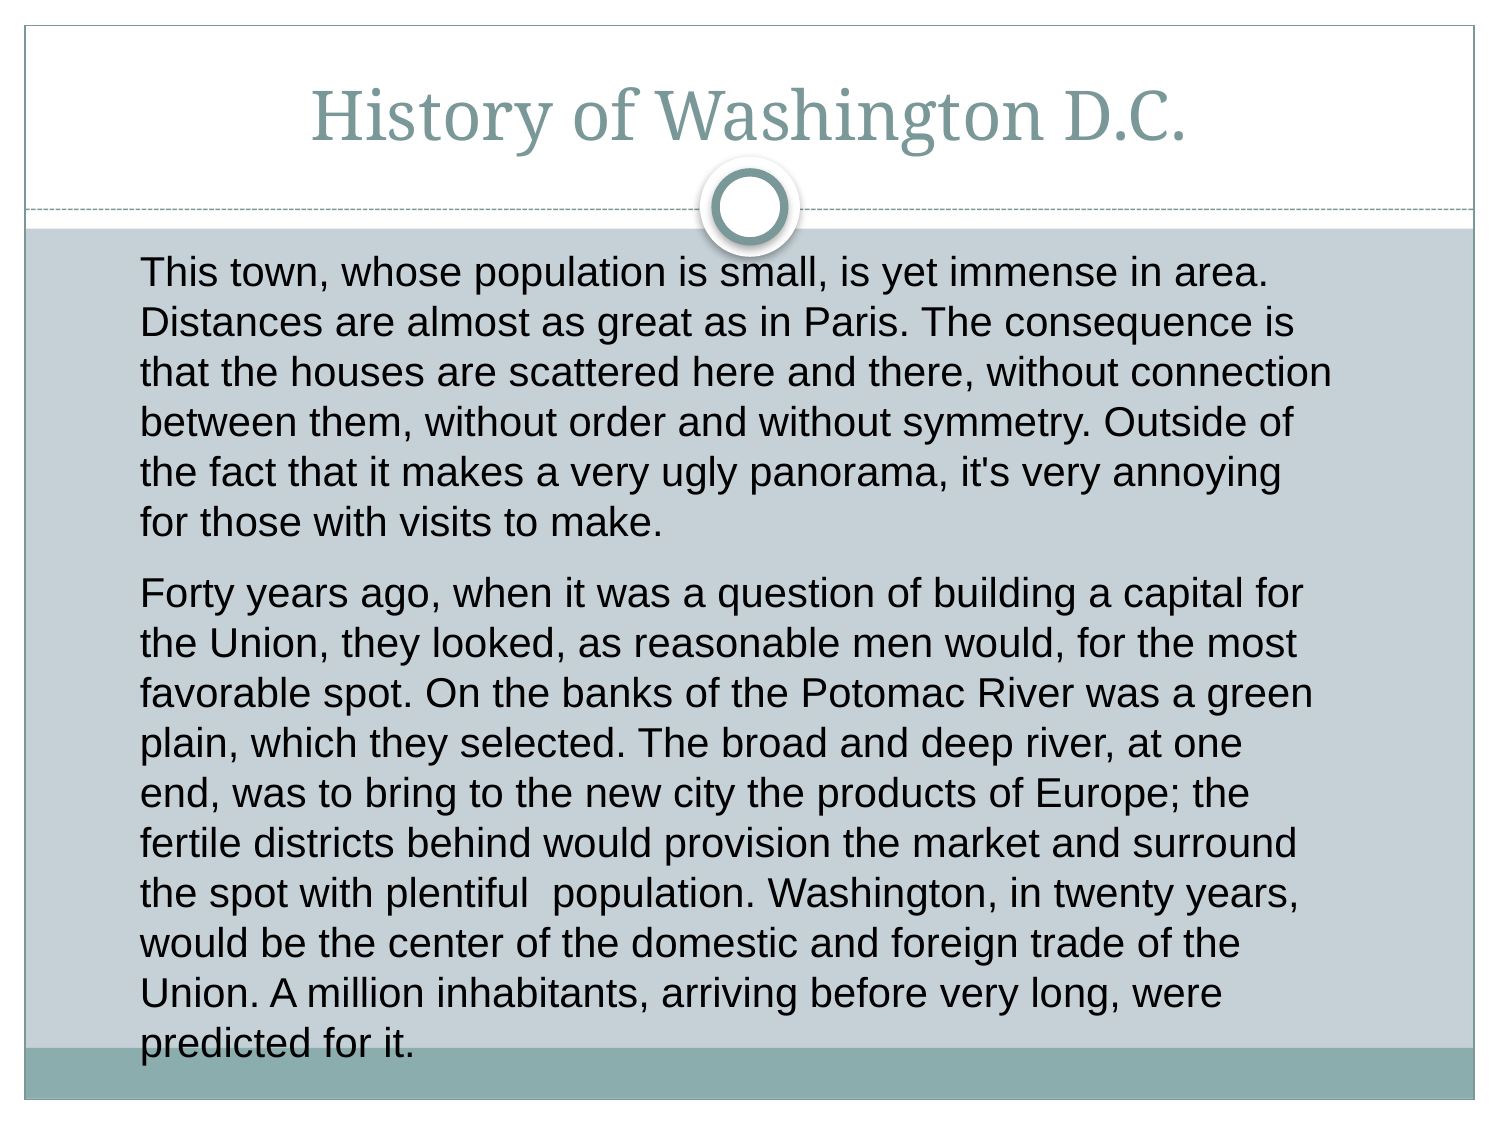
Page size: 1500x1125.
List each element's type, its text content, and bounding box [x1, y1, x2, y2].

title History of Washington D.C. [49, 37, 1450, 163]
text_box This town, whose population is small, is yet immense in area. Distances are almost as great as in Paris. The consequence is that the houses are scattered here and there, without connection between them, without order and without symmetry. Outside of the fact that it makes a very ugly panorama, it's very annoying for those with visits to make. Forty years ago, when it was a question of building a capital for the Union, they looked, as reasonable men would, for the most favorable spot. On the banks of the Potomac River was a green plain, which they selected. The broad and deep river, at one end, was to bring to the new city the products of Europe; the fertile districts behind would provision the market and surround the spot with plentiful population. Washington, in twenty years, would be the center of the domestic and foreign trade of the Union. A million inhabitants, arriving before very long, were predicted for it. [125, 237, 1350, 1074]
